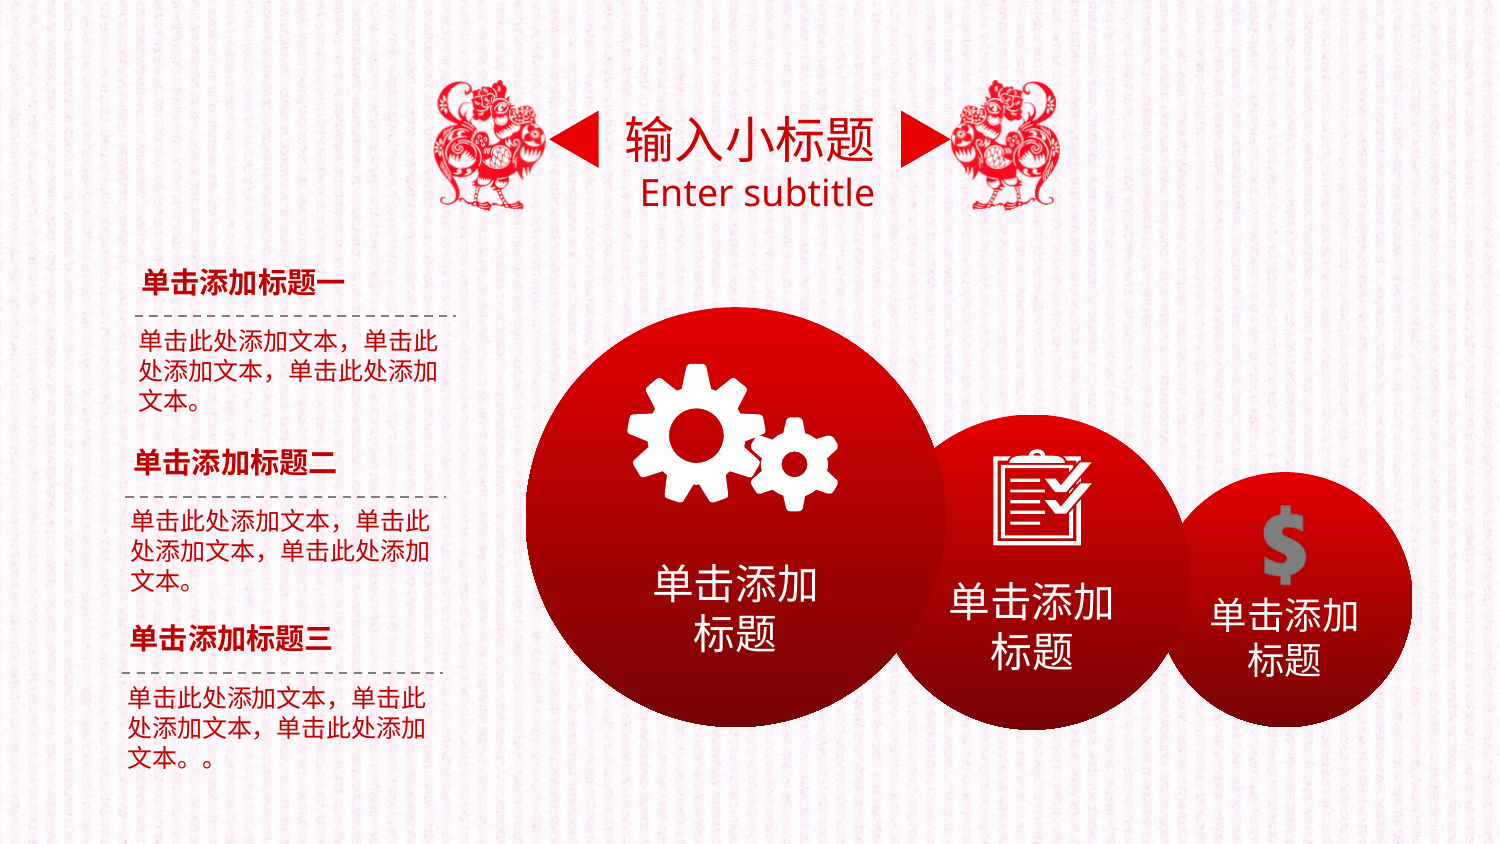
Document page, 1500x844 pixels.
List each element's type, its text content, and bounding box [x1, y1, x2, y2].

text_box [899, 108, 925, 170]
text_box Enter subtitle [624, 161, 891, 222]
text_box 单击此处添加文本，单击此处添加文本，单击此处添加文本。。 [112, 674, 464, 780]
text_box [1194, 471, 1413, 728]
text_box 单击添加标题二 [118, 436, 354, 487]
picture [0, 0, 1500, 844]
text_box 单击添加标题一 [126, 256, 361, 307]
text_box 单击此处添加文本，单击此处添加文本，单击此处添加文本。 [116, 498, 468, 603]
text_box [571, 108, 601, 170]
text_box 单击添加标题三 [114, 612, 350, 663]
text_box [525, 306, 946, 728]
text_box 输入小标题 [610, 101, 890, 177]
text_box 单击此处添加文本，单击此处添加文本，单击此处添加文本。 [123, 318, 476, 423]
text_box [950, 414, 1190, 730]
